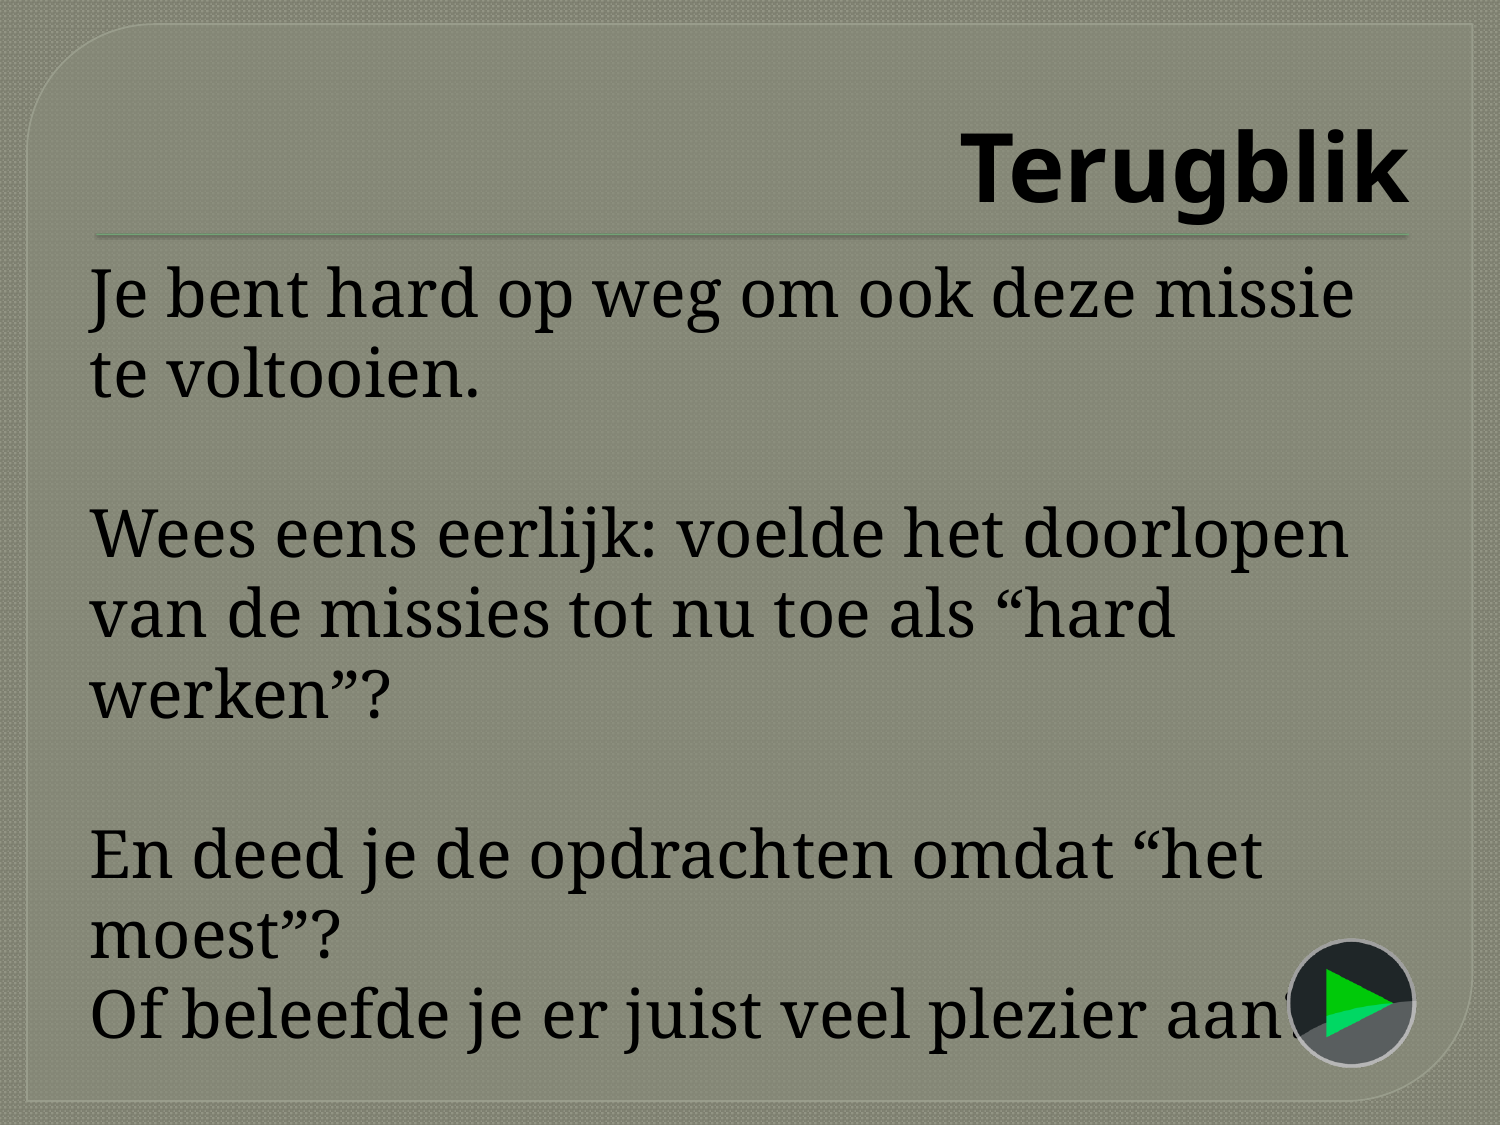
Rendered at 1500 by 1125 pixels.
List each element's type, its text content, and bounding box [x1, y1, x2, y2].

list Je bent hard op weg om ook deze missie te voltooien. Wees eens eerlijk: voelde het doorlopen van de missies tot nu toe als “hard werken”? En deed je de opdrachten omdat “het moest”? Of beleefde je er juist veel plezier aan? [75, 243, 1436, 1106]
picture [1269, 920, 1434, 1085]
title Terugblik [75, 41, 1425, 230]
